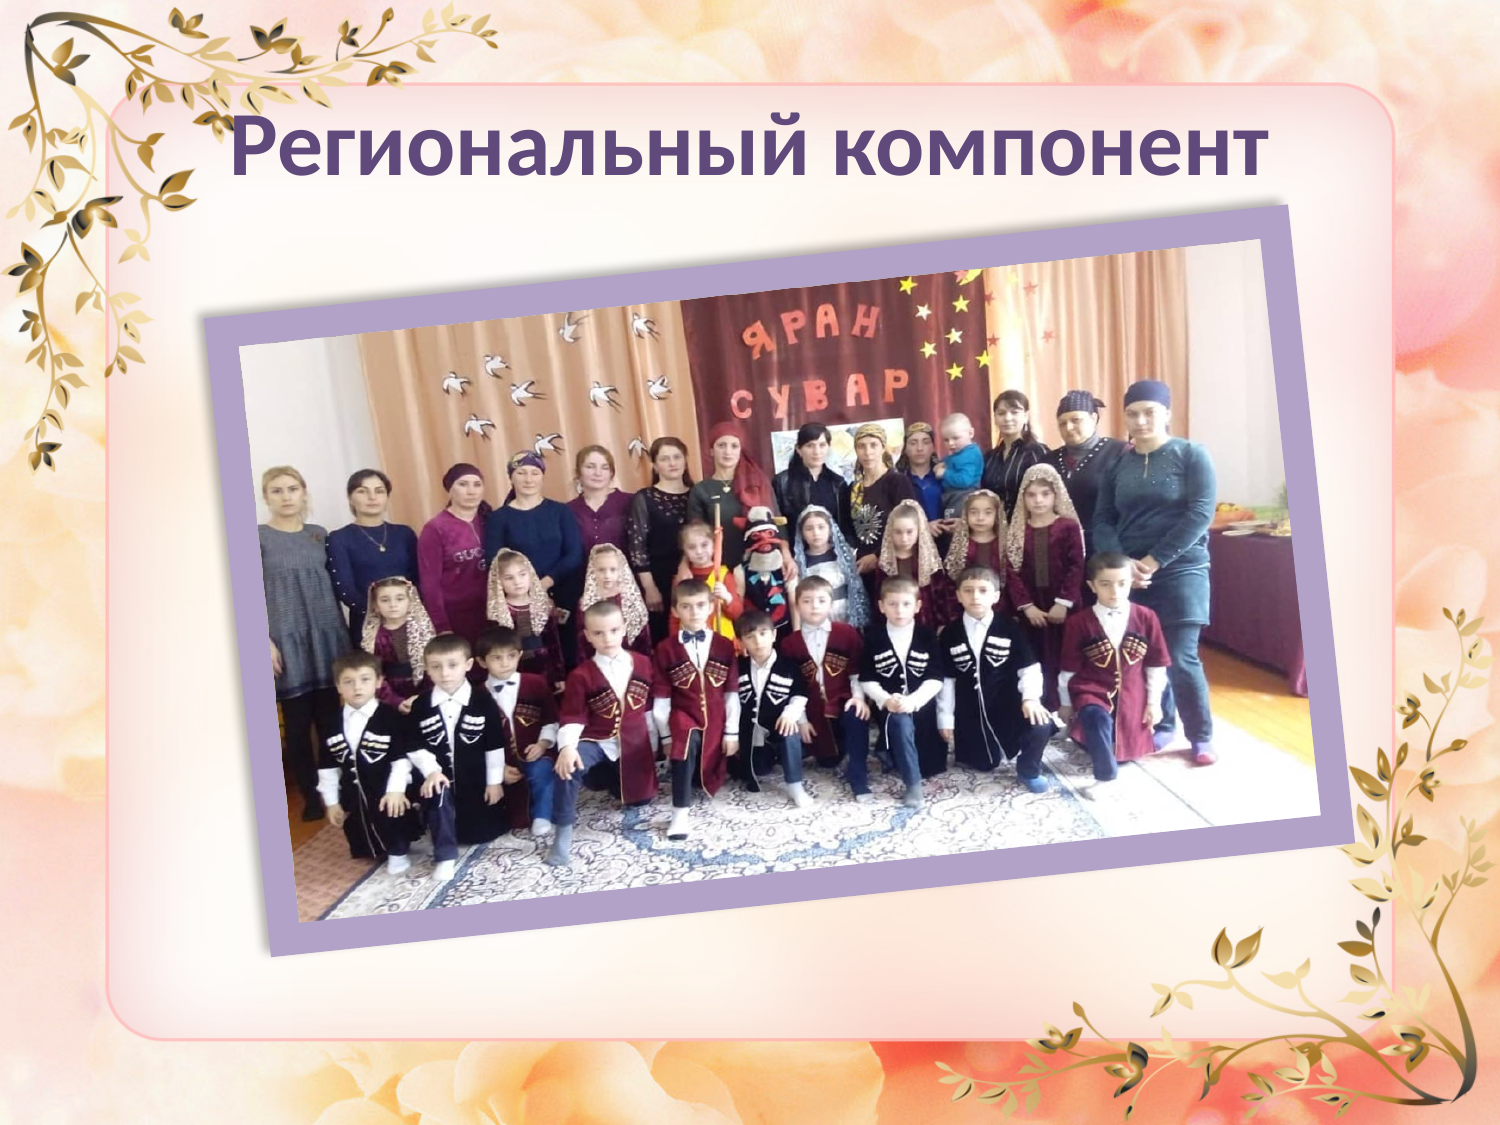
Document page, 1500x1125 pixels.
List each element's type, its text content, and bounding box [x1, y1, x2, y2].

picture [0, 0, 1500, 1125]
title Региональный компонент [75, 45, 1425, 233]
